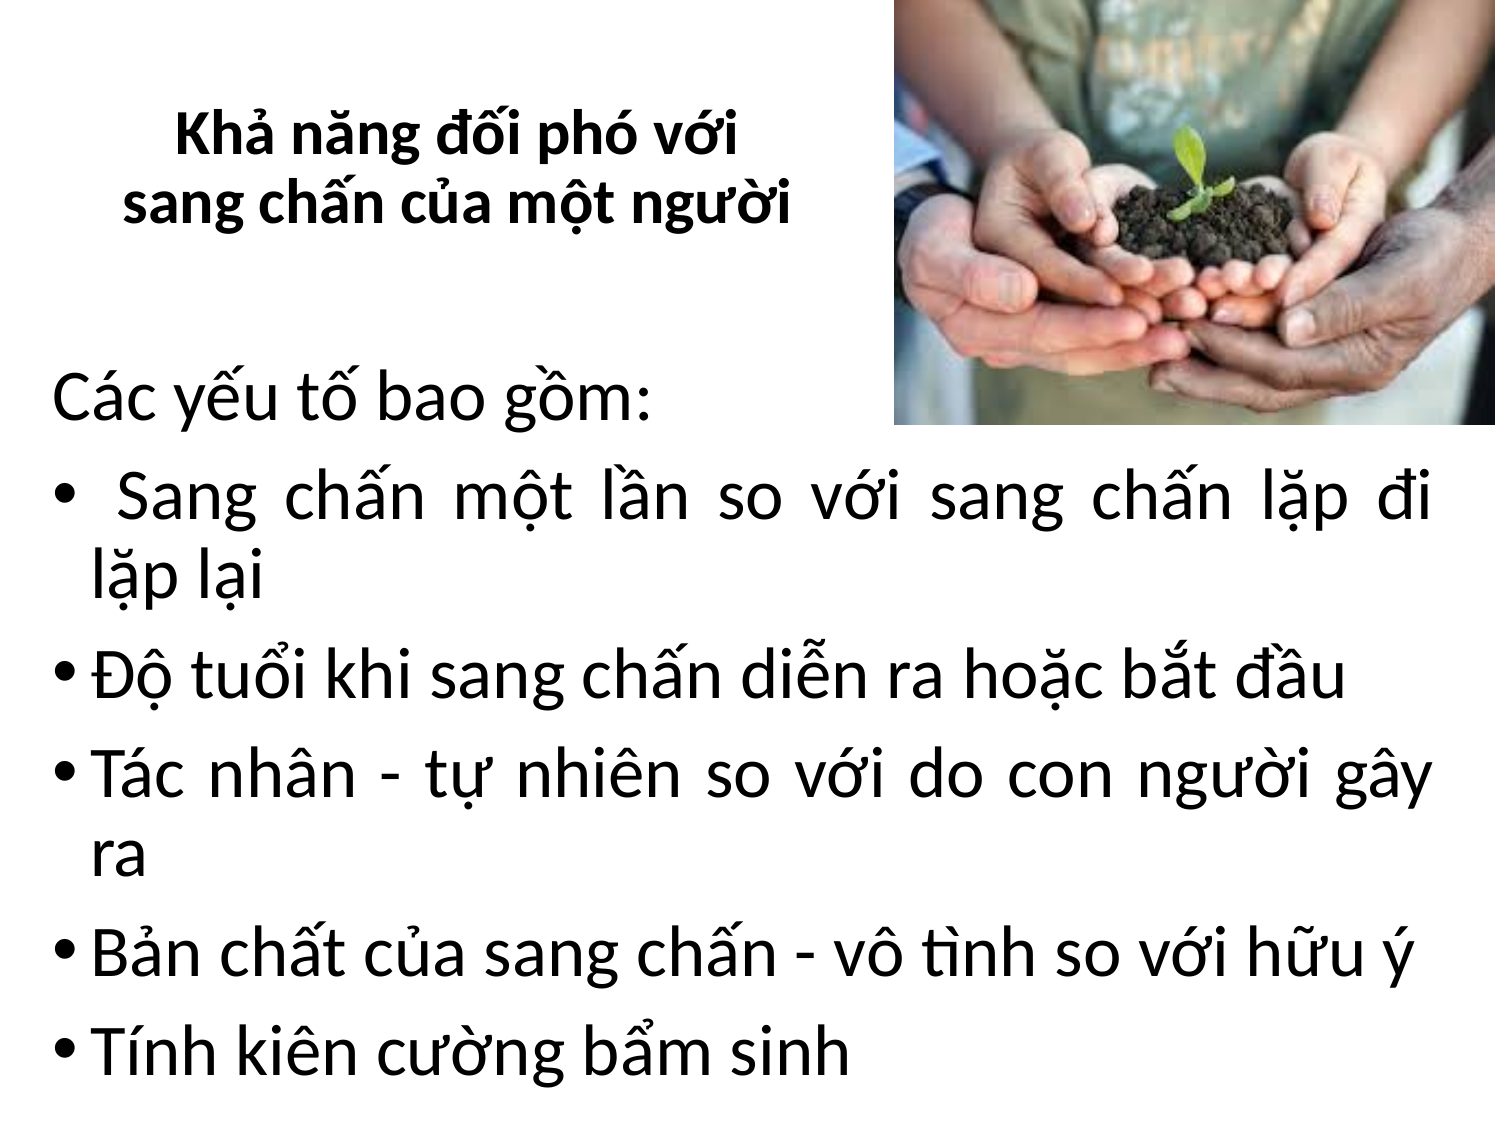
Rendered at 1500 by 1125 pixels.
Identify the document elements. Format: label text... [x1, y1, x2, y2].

title Khả năng đối phó với sang chấn của một người [103, 59, 813, 278]
picture [894, 0, 1495, 425]
list Các yếu tố bao gồm: Sang chấn một lần so với sang chấn lặp đi lặp lại Độ tuổi khi sang chấn diễn ra hoặc bắt đầu Tác nhân - tự nhiên so với do con người gây ra Bản chất của sang chấn - vô tình so với hữu ý Tính kiên cường bẩm sinh [37, 350, 1450, 1113]
